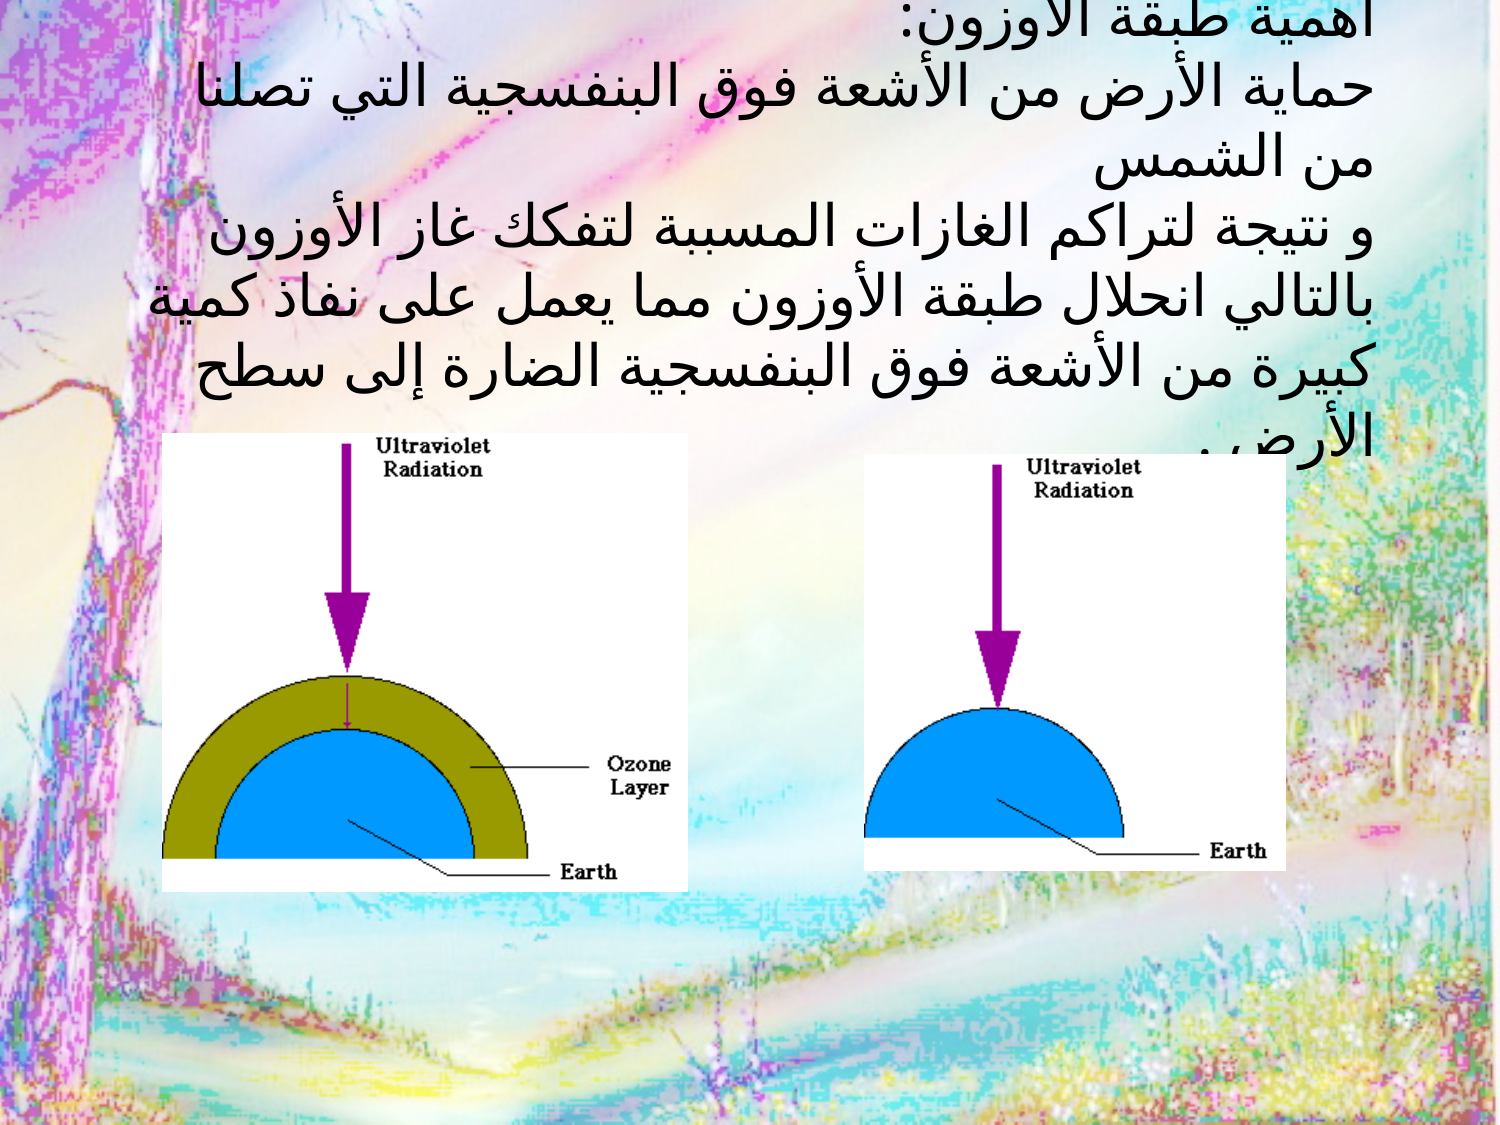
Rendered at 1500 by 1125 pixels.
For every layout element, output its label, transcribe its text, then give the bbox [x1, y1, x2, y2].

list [162, 433, 688, 892]
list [864, 454, 1286, 871]
title أهمية طبقة الأوزون: حماية الأرض من الأشعة فوق البنفسجية التي تصلنا من الشمس و نتيجة لتراكم الغازات المسببة لتفكك غاز الأوزون بالتالي انحلال طبقة الأوزون مما يعمل على نفاذ كمية كبيرة من الأشعة فوق البنفسجية الضارة إلى سطح الأرض . [117, 164, 1393, 352]
